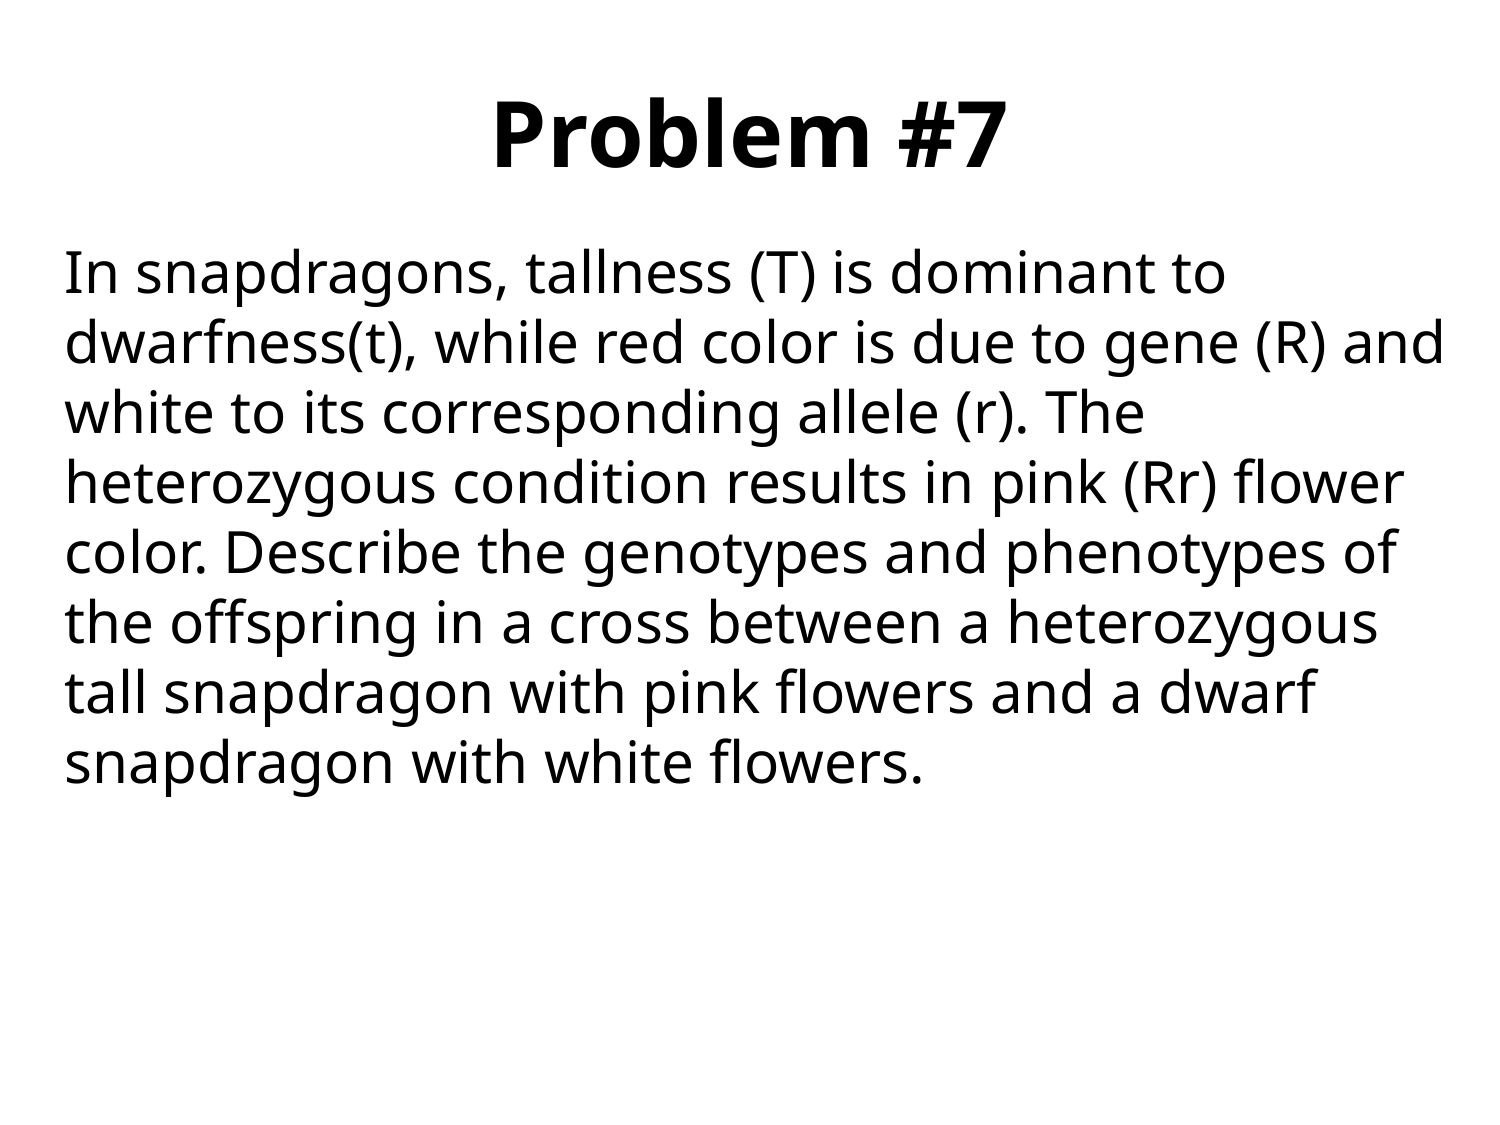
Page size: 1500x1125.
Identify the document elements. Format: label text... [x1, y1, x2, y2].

title Problem #7 [74, 37, 1426, 226]
text_box In snapdragons, tallness (T) is dominant to dwarfness(t), while red color is due to gene (R) and white to its corresponding allele (r). The heterozygous condition results in pink (Rr) flower color. Describe the genotypes and phenotypes of the offspring in a cross between a heterozygous tall snapdragon with pink flowers and a dwarf snapdragon with white flowers. [49, 228, 1463, 803]
